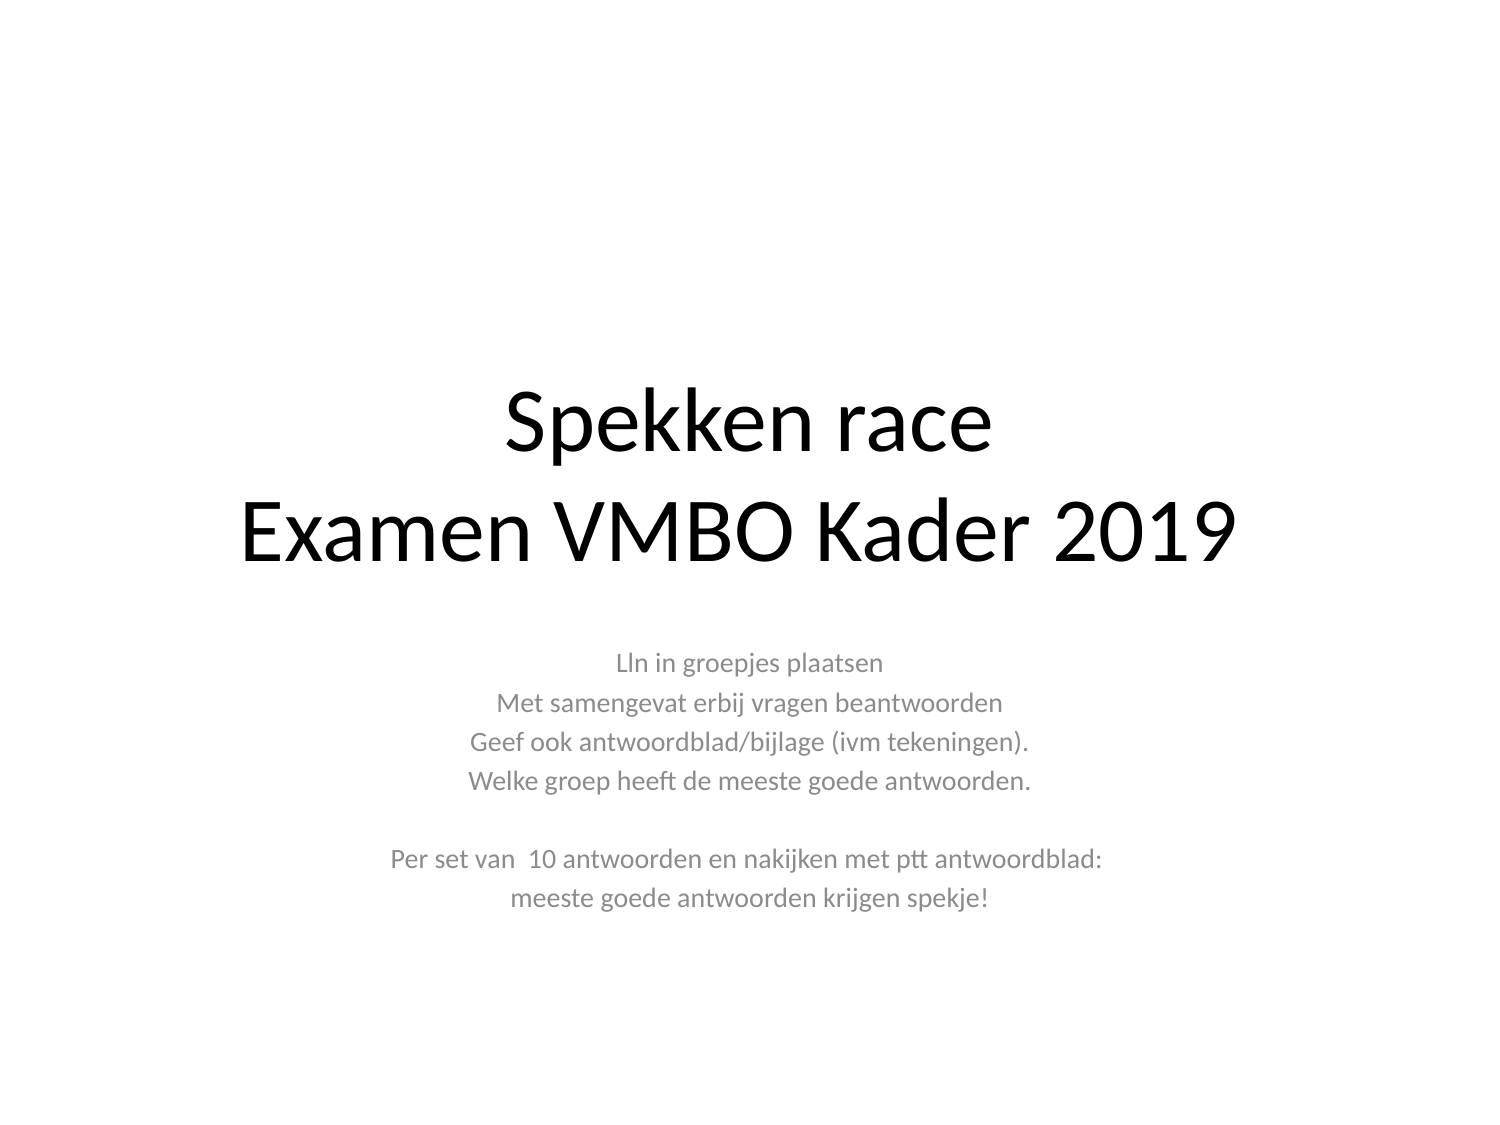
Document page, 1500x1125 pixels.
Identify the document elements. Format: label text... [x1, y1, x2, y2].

title Spekken race Examen VMBO Kader 2019 [112, 349, 1388, 591]
subtitle Lln in groepjes plaatsen Met samengevat erbij vragen beantwoorden Geef ook antwoordblad/bijlage (ivm tekeningen). Welke groep heeft de meeste goede antwoorden. Per set van 10 antwoorden en nakijken met ptt antwoordblad: meeste goede antwoorden krijgen spekje! [225, 637, 1275, 925]
